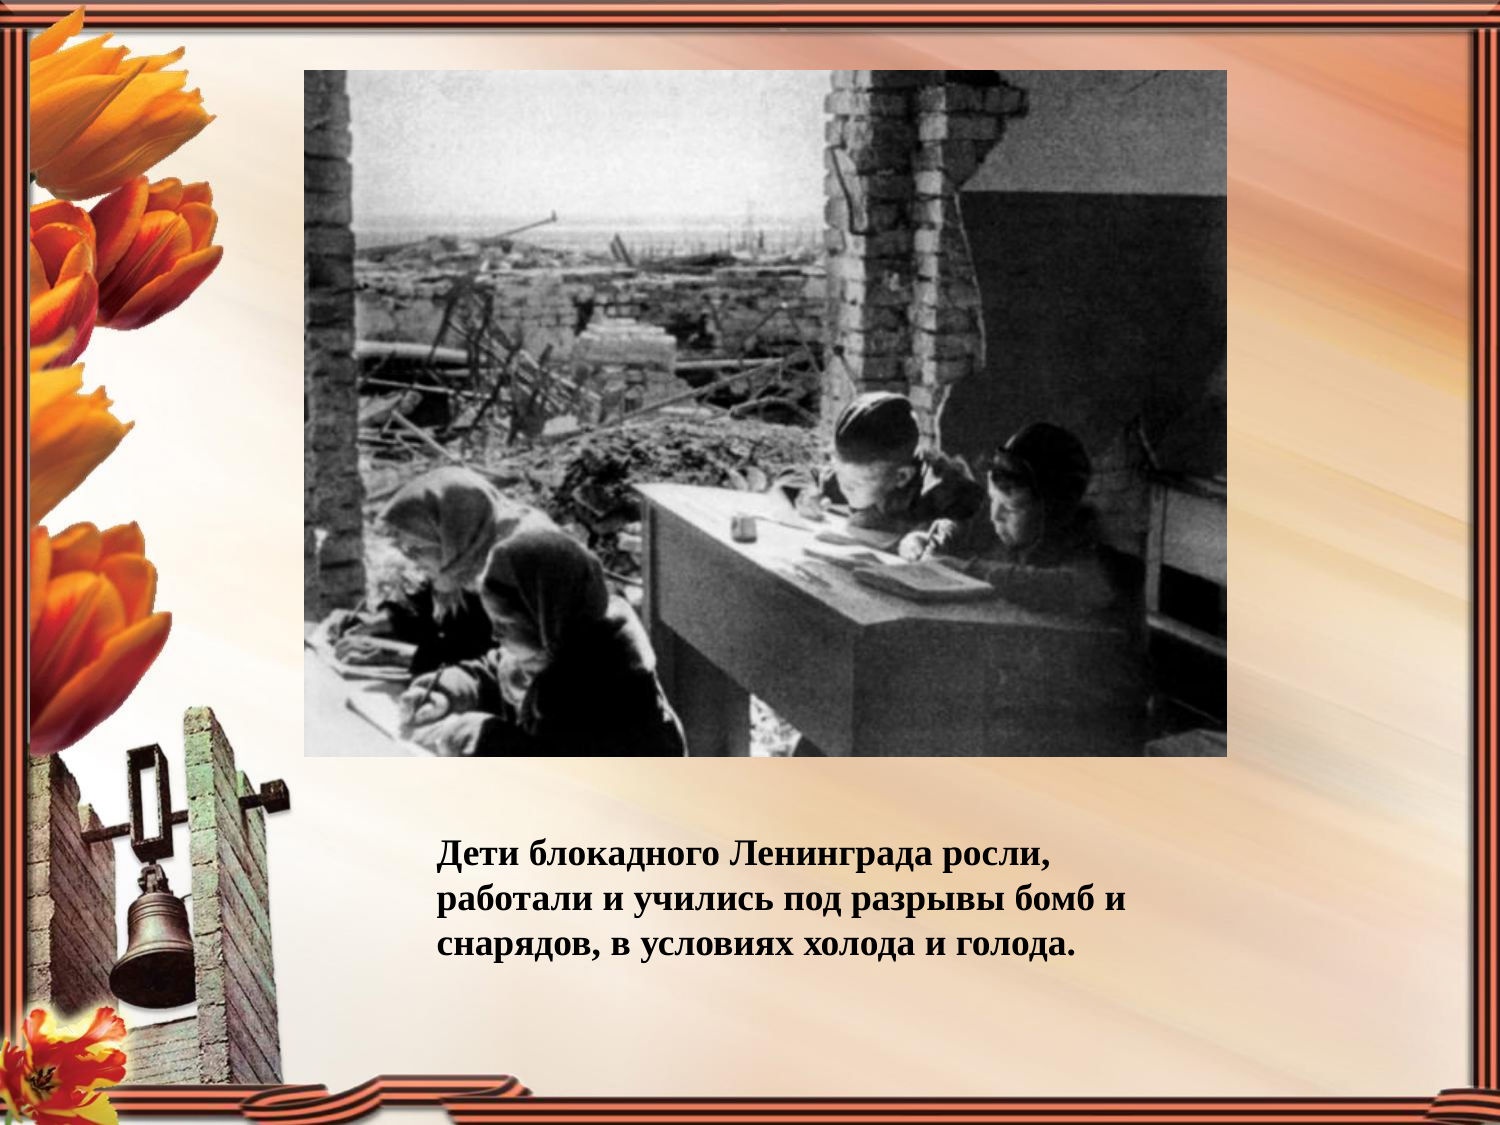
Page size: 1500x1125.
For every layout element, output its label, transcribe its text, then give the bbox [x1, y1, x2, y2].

picture [0, 0, 1500, 1125]
text_box Дети блокадного Ленинграда росли, работали и учились под разрывы бомб и снарядов, в условиях холода и голода. [421, 820, 1172, 970]
